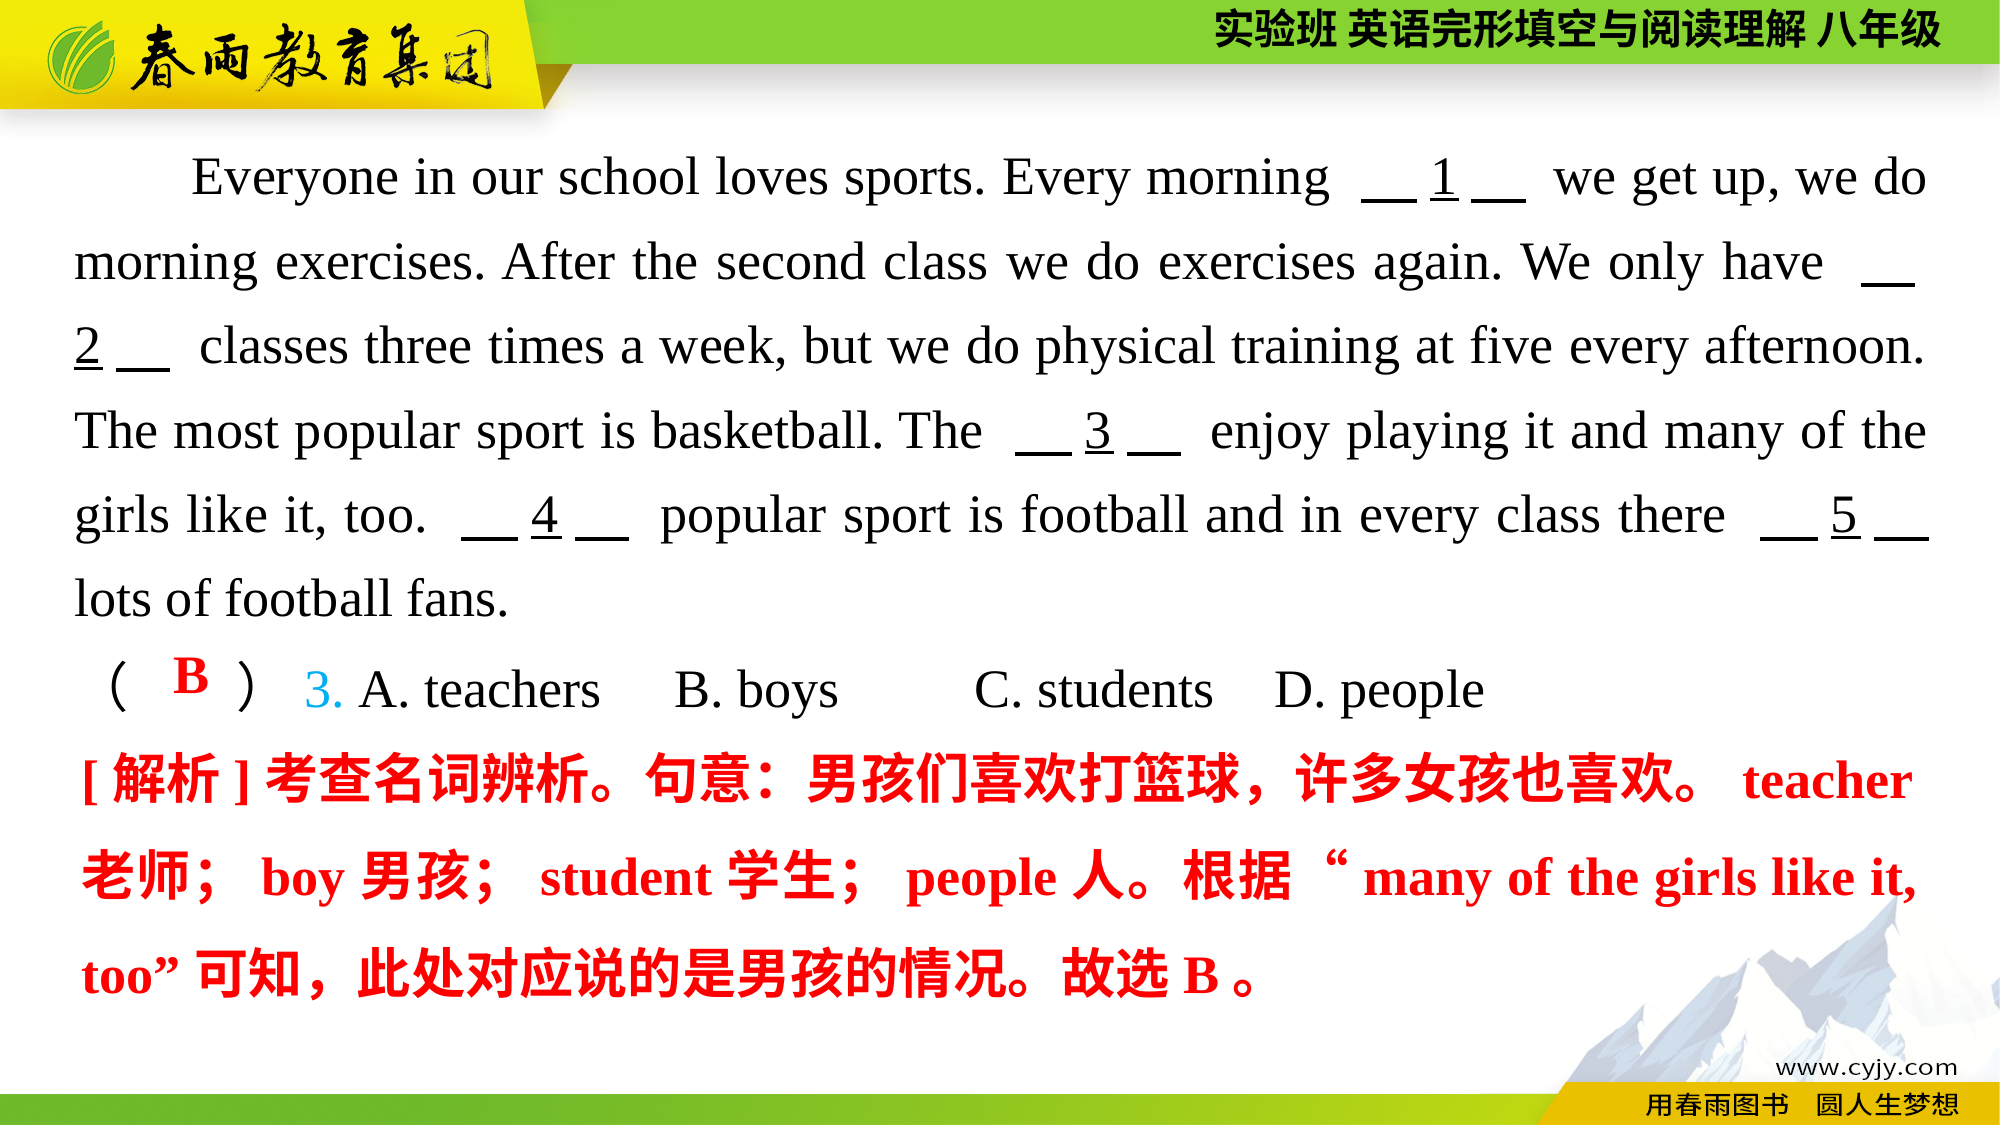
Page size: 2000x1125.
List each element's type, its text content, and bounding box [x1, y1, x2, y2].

text_box [解析]考查名词辨析。句意：男孩们喜欢打篮球，许多女孩也喜欢。teacher老师；boy男孩；student学生；people人。根据“many of the girls like it, too”可知，此处对应说的是男孩的情况。故选B。 [66, 704, 1933, 1012]
picture [0, 0, 2000, 1125]
text_box B [158, 632, 225, 704]
list （ ）3. A. teachers B. boys C. students D. people [59, 613, 1944, 715]
text_box Everyone in our school loves sports. Every morning 1 we get up, we do morning exercises. After the second class we do exercises again. We only have 2 classes three times a week, but we do physical training at five every afternoon. The most popular sport is basketball. The 3 enjoy playing it and many of the girls like it, too. 4 popular sport is football and in every class there 5 lots of football fans. [59, 113, 1944, 613]
